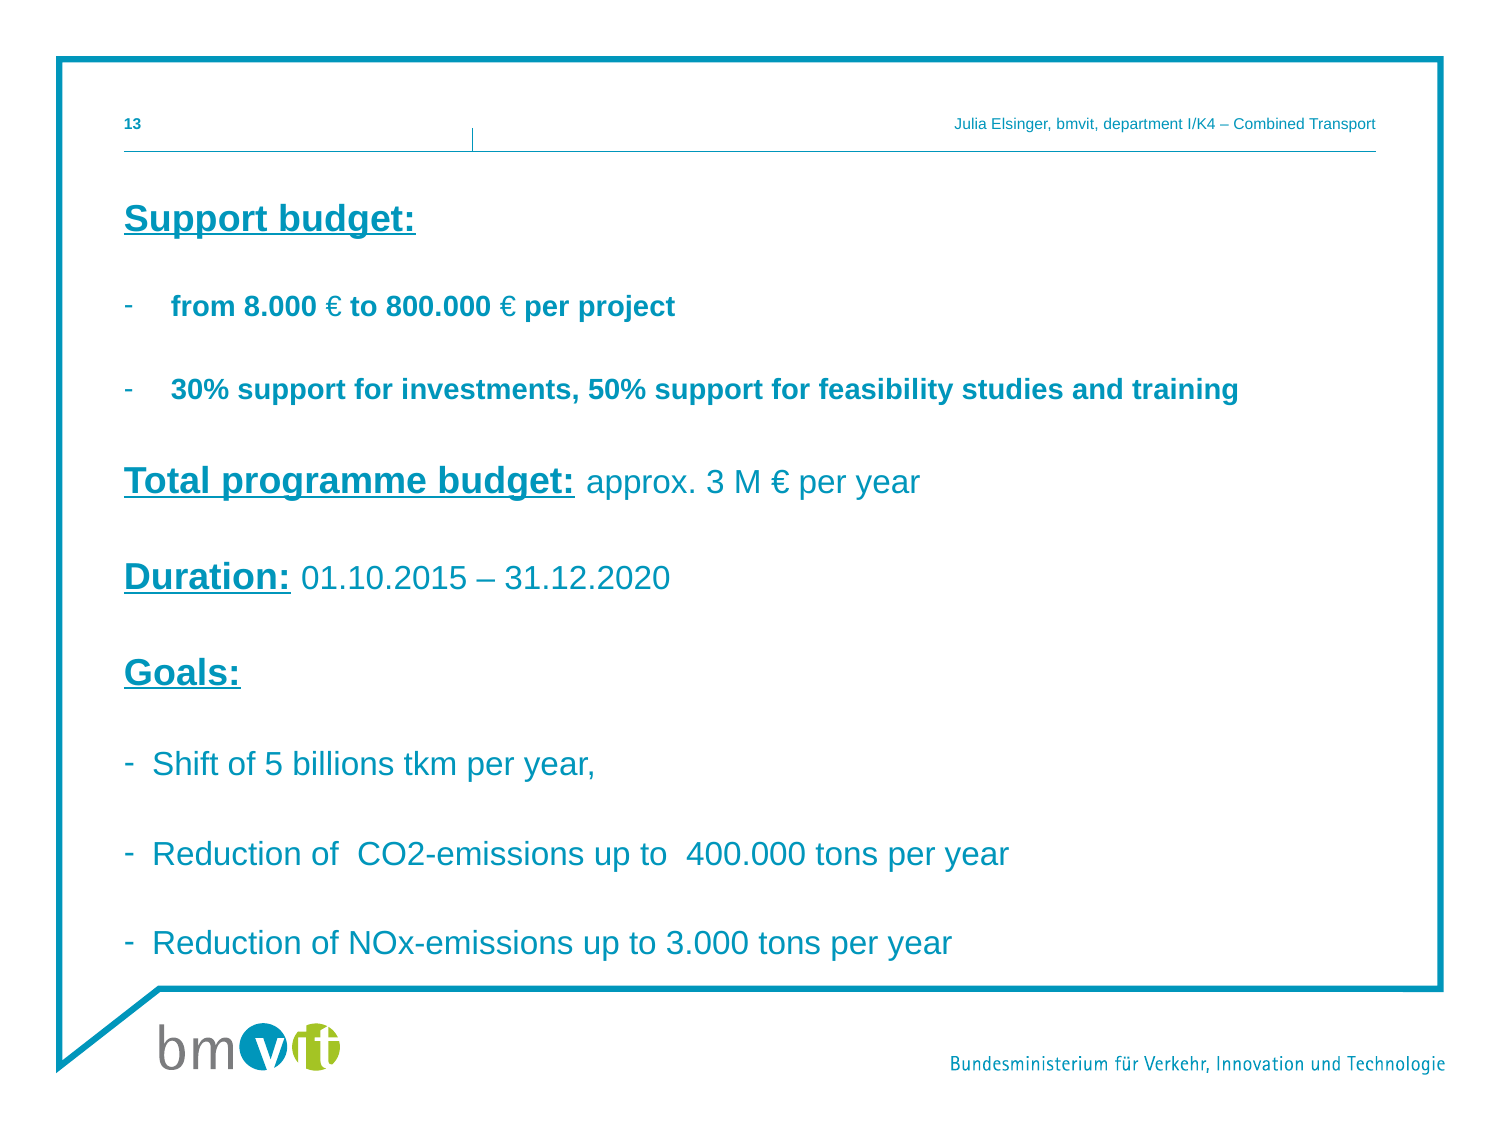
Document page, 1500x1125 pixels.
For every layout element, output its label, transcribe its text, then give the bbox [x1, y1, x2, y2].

slide_number 13 [123, 113, 160, 138]
footer Julia Elsinger, bmvit, department I/K4 – Combined Transport [901, 113, 1376, 138]
list Support budget: from 8.000 € to 800.000 € per project 30% support for investments, 50% support for feasibility studies and training Total programme budget: approx. 3 M € per year Duration: 01.10.2015 – 31.12.2020 Goals: Shift of 5 billions tkm per year, Reduction of CO2-emissions up to 400.000 tons per year Reduction of NOx-emissions up to 3.000 tons per year [123, 184, 1436, 976]
